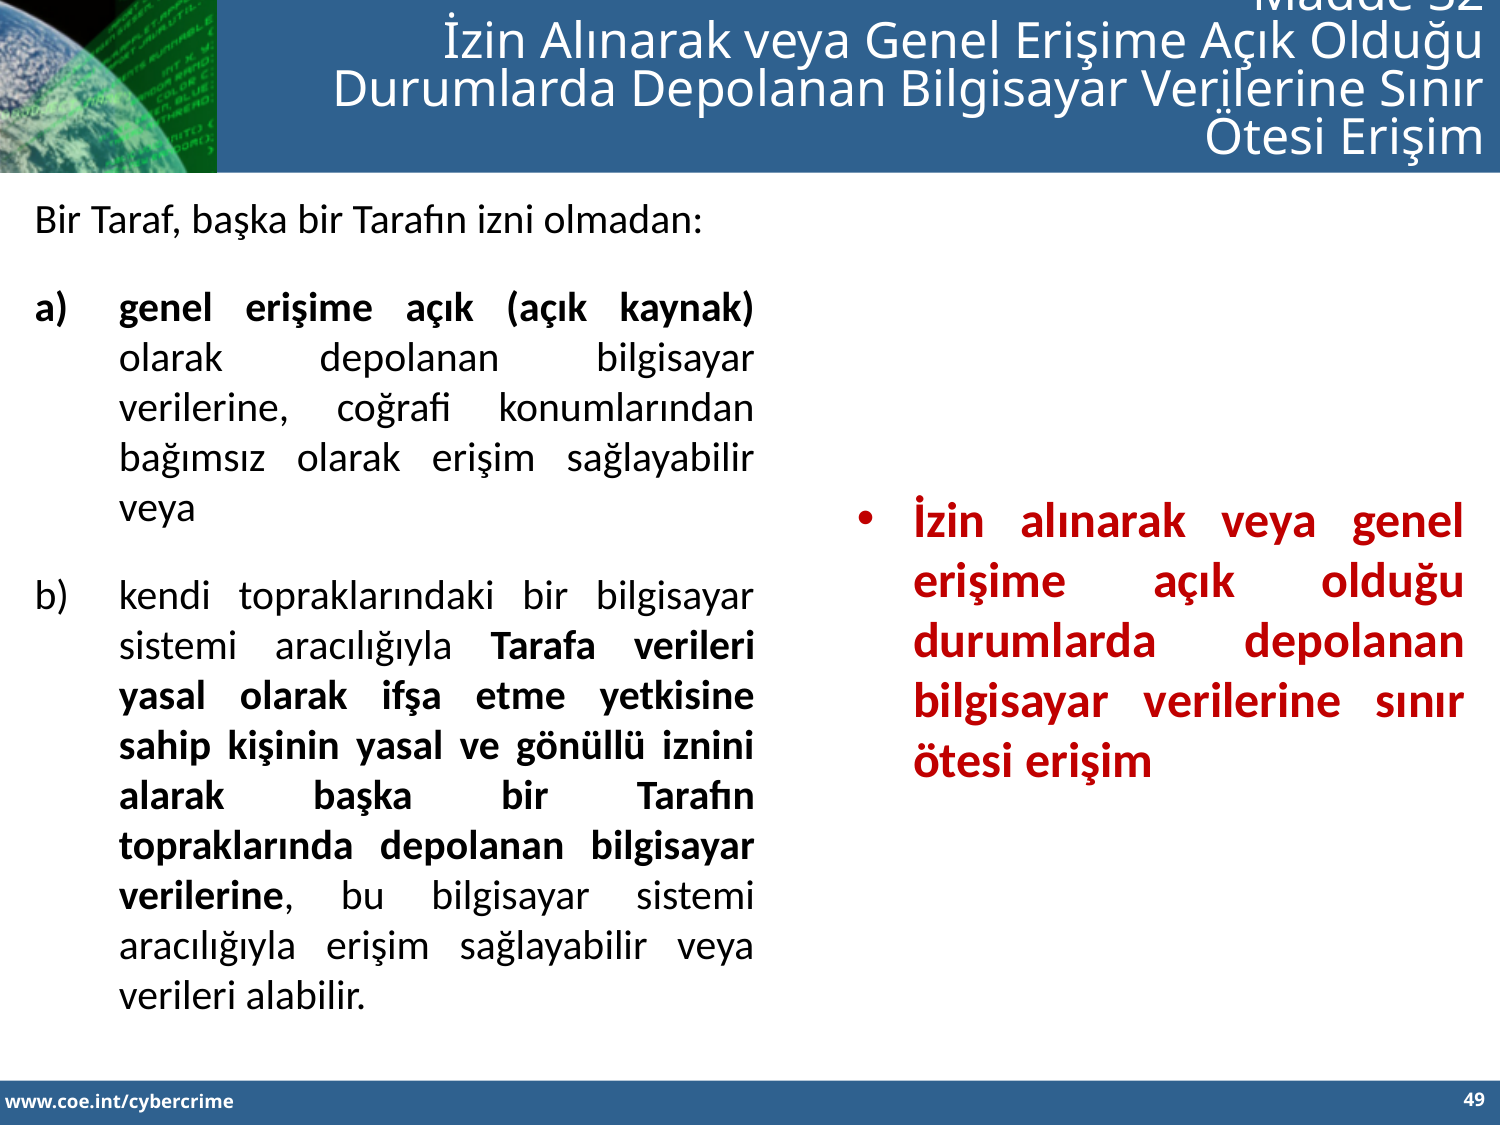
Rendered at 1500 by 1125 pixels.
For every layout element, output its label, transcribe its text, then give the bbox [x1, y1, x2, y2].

slide_number 49 [1149, 1079, 1500, 1125]
text_box Bir Taraf, başka bir Tarafın izni olmadan: genel erişime açık (açık kaynak) olarak depolanan bilgisayar verilerine, coğrafi konumlarından bağımsız olarak erişim sağlayabilir veya kendi topraklarındaki bir bilgisayar sistemi aracılığıyla Tarafa verileri yasal olarak ifşa etme yetkisine sahip kişinin yasal ve gönüllü iznini alarak başka bir Tarafın topraklarında depolanan bilgisayar verilerine, bu bilgisayar sistemi aracılığıyla erişim sağlayabilir veya verileri alabilir. [19, 184, 770, 1025]
text_box Madde 32 İzin Alınarak veya Genel Erişime Açık Olduğu Durumlarda Depolanan Bilgisayar Verilerine Sınır Ötesi Erişim [271, 16, 1500, 169]
text_box İzin alınarak veya genel erişime açık olduğu durumlarda depolanan bilgisayar verilerine sınır ötesi erişim [842, 480, 1481, 796]
picture [0, 1, 217, 173]
